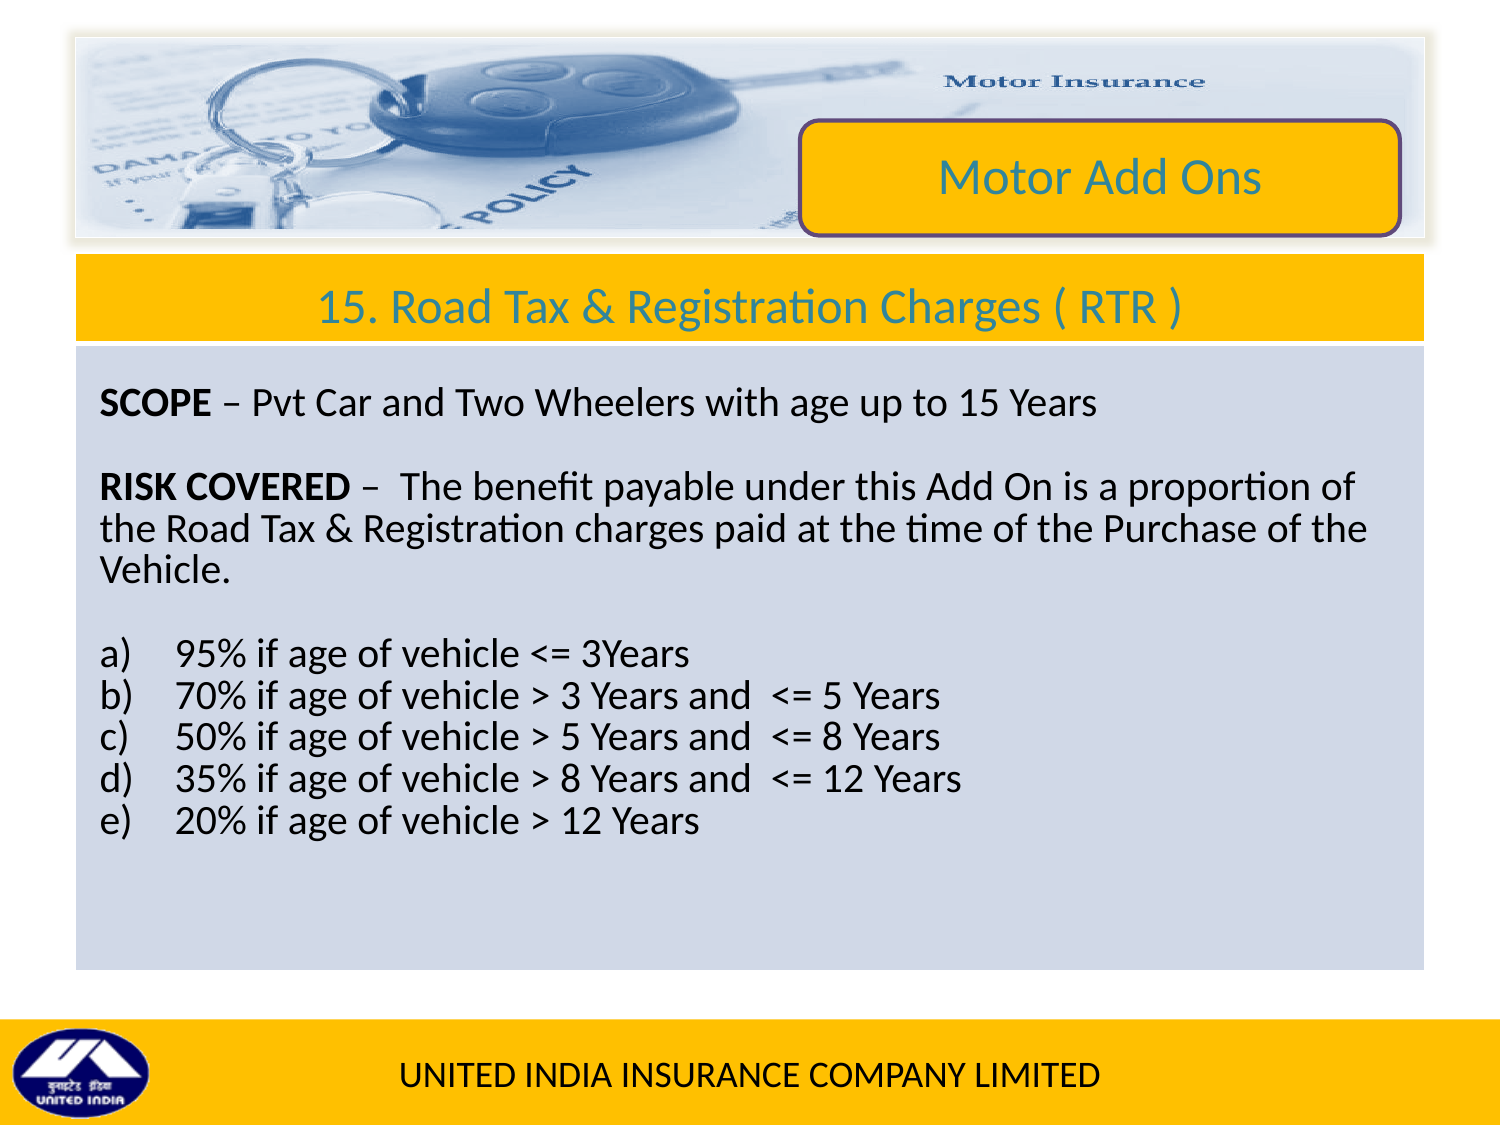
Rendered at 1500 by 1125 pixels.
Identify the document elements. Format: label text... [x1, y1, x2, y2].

text_box UNITED INDIA INSURANCE COMPANY LIMITED [0, 1019, 1500, 1125]
table_cell SCOPE – Pvt Car and Two Wheelers with age up to 15 Years RISK COVERED – The benefit payable under this Add On is a proportion of the Road Tax & Registration charges paid at the time of the Purchase of the Vehicle. 95% if age of vehicle <= 3Years 70% if age of vehicle > 3 Years and <= 5 Years 50% if age of vehicle > 5 Years and <= 8 Years 35% if age of vehicle > 8 Years and <= 12 Years 20% if age of vehicle > 12 Years [76, 346, 1424, 970]
picture [74, 37, 1426, 238]
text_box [799, 120, 1401, 236]
picture [11, 1027, 153, 1119]
table_header 15. Road Tax & Registration Charges ( RTR ) [76, 254, 1424, 341]
